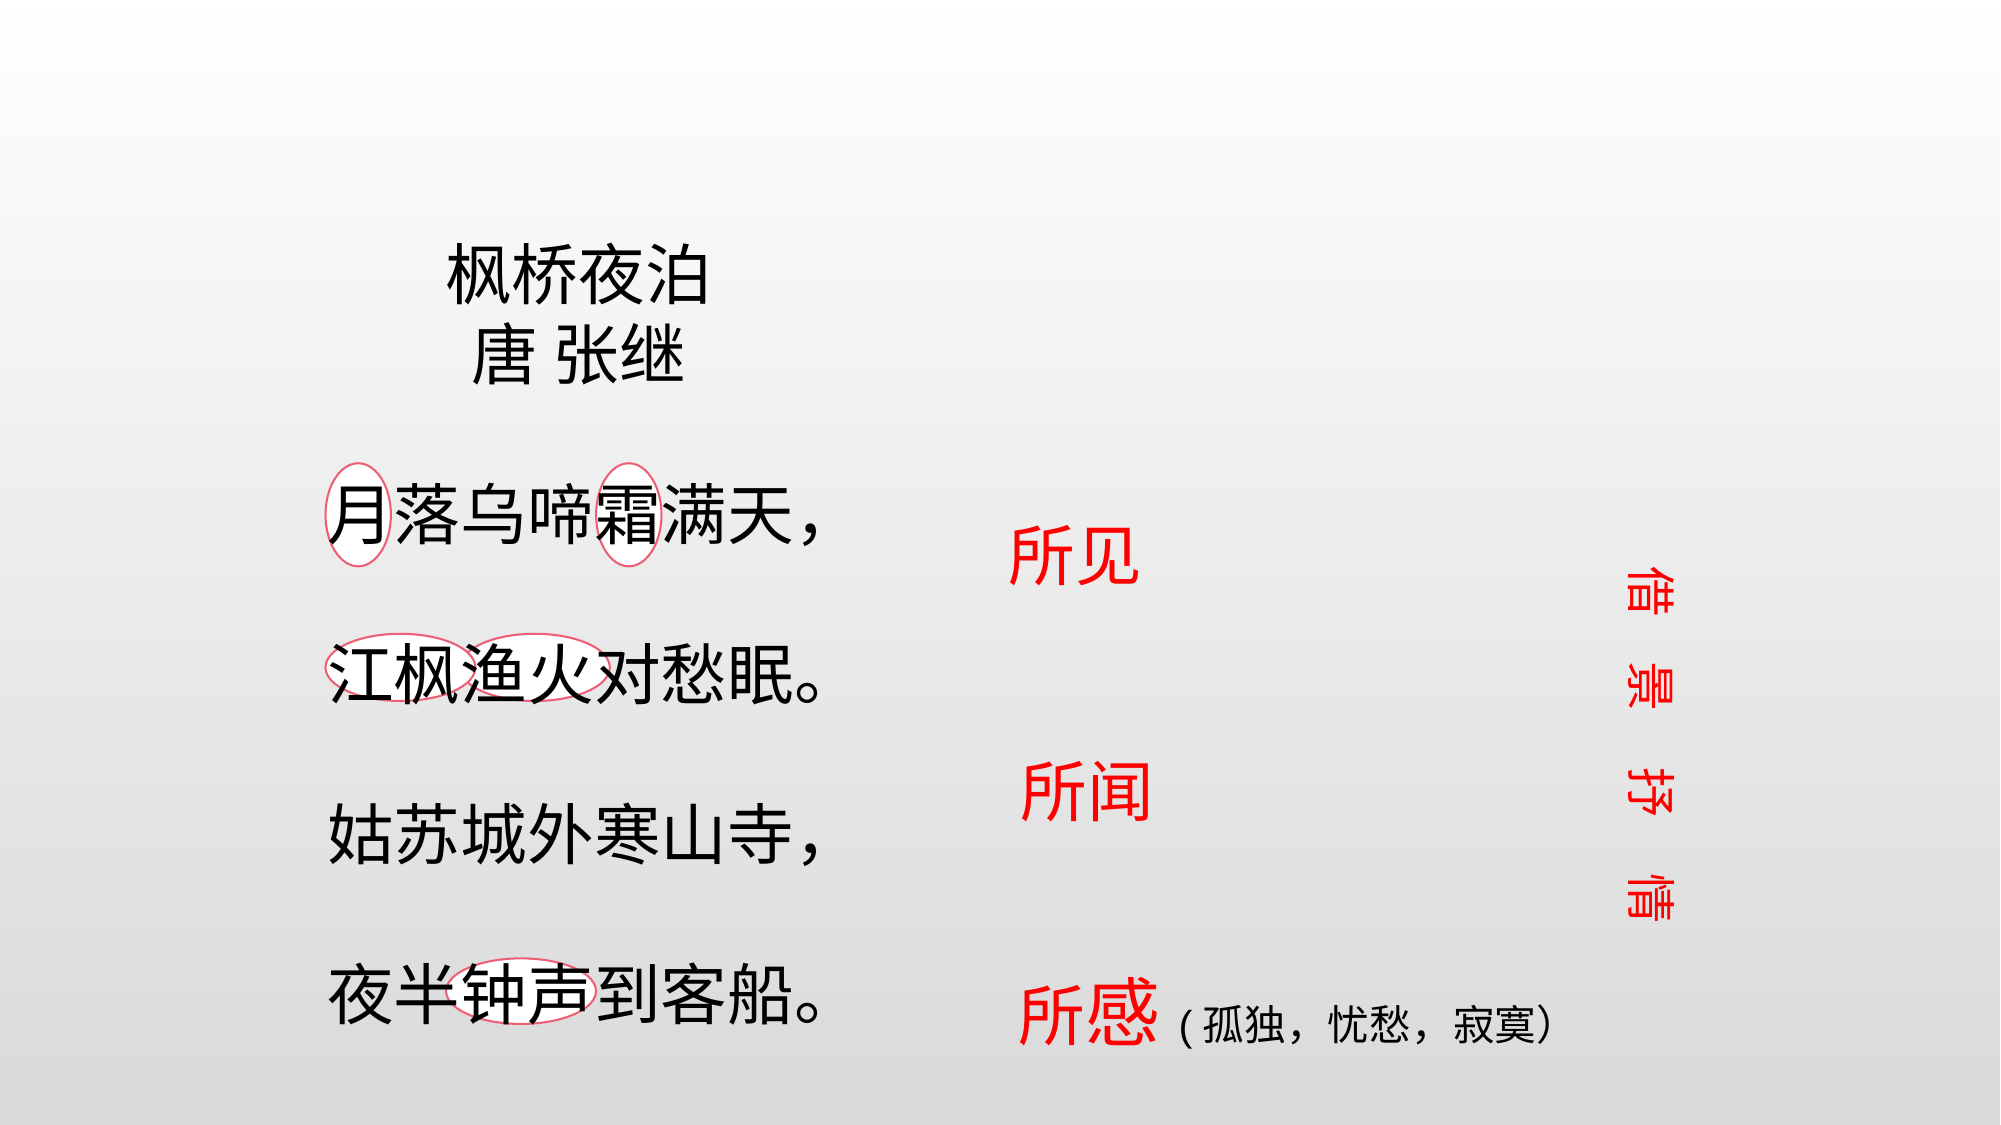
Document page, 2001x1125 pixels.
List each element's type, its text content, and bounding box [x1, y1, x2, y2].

text_box [337, 551, 389, 612]
text_box 枫桥夜泊 唐 张继 月落乌啼霜满天， 江枫渔火对愁眠。 姑苏城外寒山寺， 夜半钟声到客船。 [249, 225, 908, 1040]
text_box [335, 473, 391, 534]
text_box 所感(孤独，忧愁，寂寞） [1004, 958, 1594, 1125]
text_box [1300, 1023, 1352, 1085]
text_box 借 景 抒 情 [1599, 551, 1691, 961]
text_box 所见 [994, 506, 1158, 601]
text_box 所闻 [1006, 742, 1170, 838]
text_box [356, 493, 412, 555]
